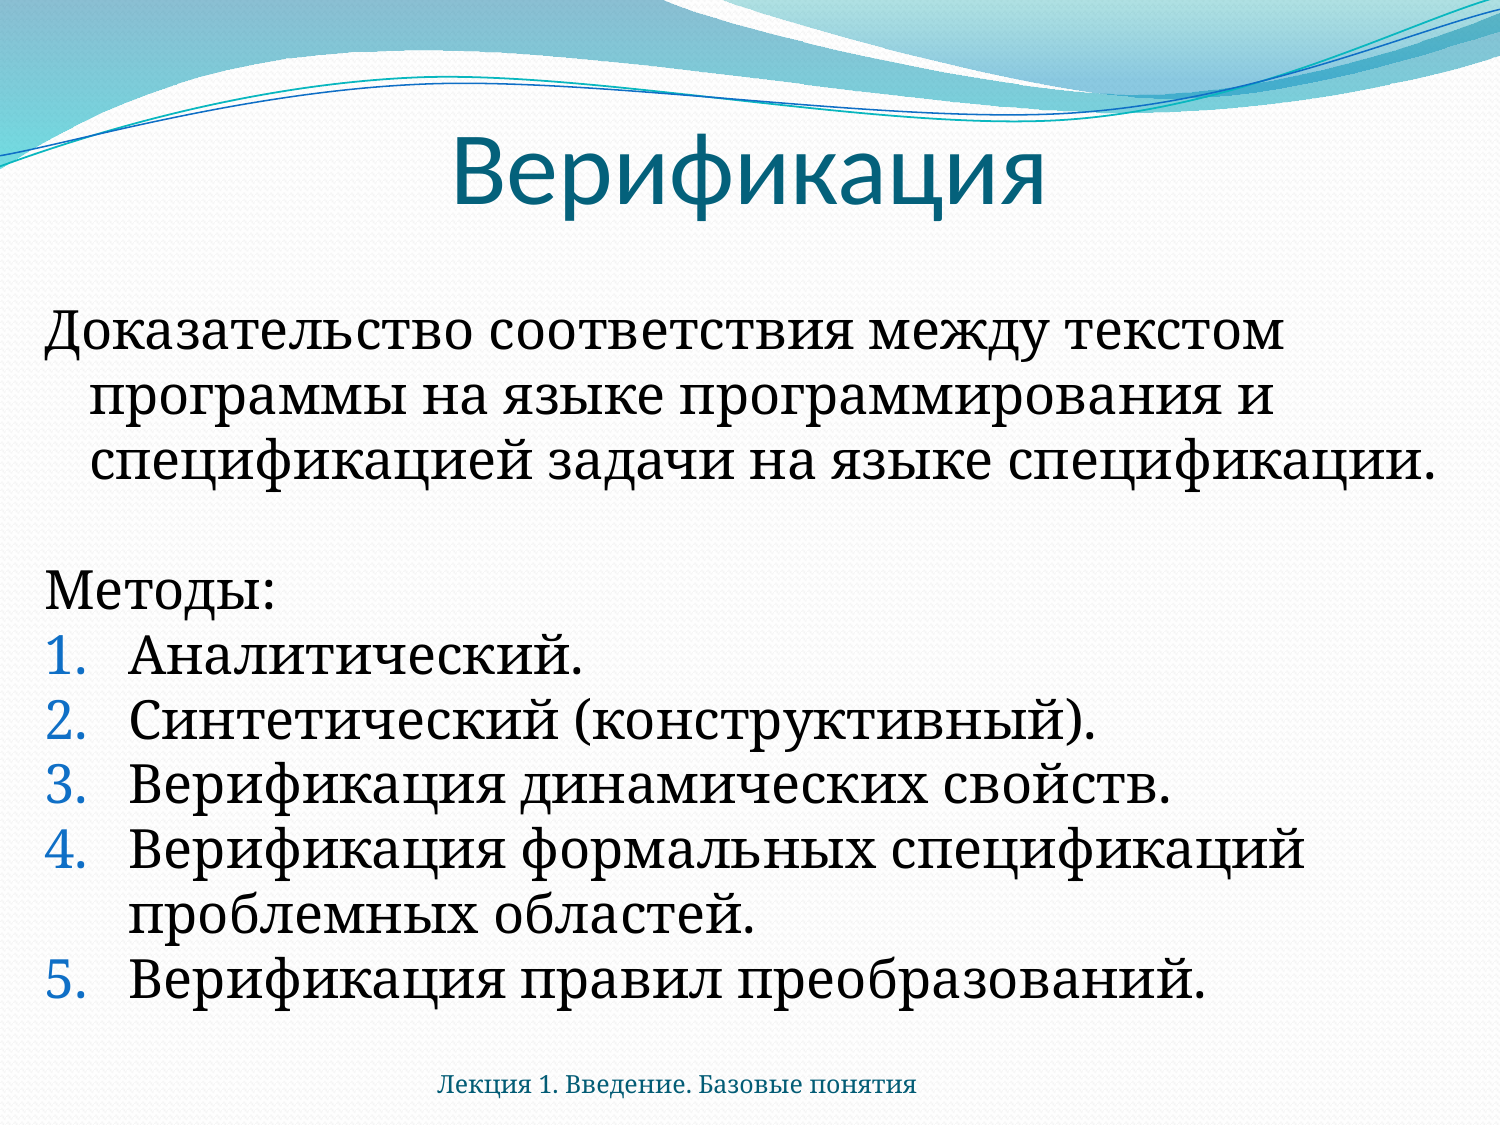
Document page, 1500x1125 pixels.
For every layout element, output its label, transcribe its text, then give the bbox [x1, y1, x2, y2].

footer Лекция 1. Введение. Базовые понятия [437, 1042, 988, 1103]
title Верификация [29, 38, 1471, 226]
list Доказательство соответствия между текстом программы на языке программирования и спецификацией задачи на языке спецификации. Методы: Аналитический. Синтетический (конструктивный). Верификация динамических свойств. Верификация формальных спецификаций проблемных областей. Верификация правил преобразований. [29, 234, 1471, 1071]
